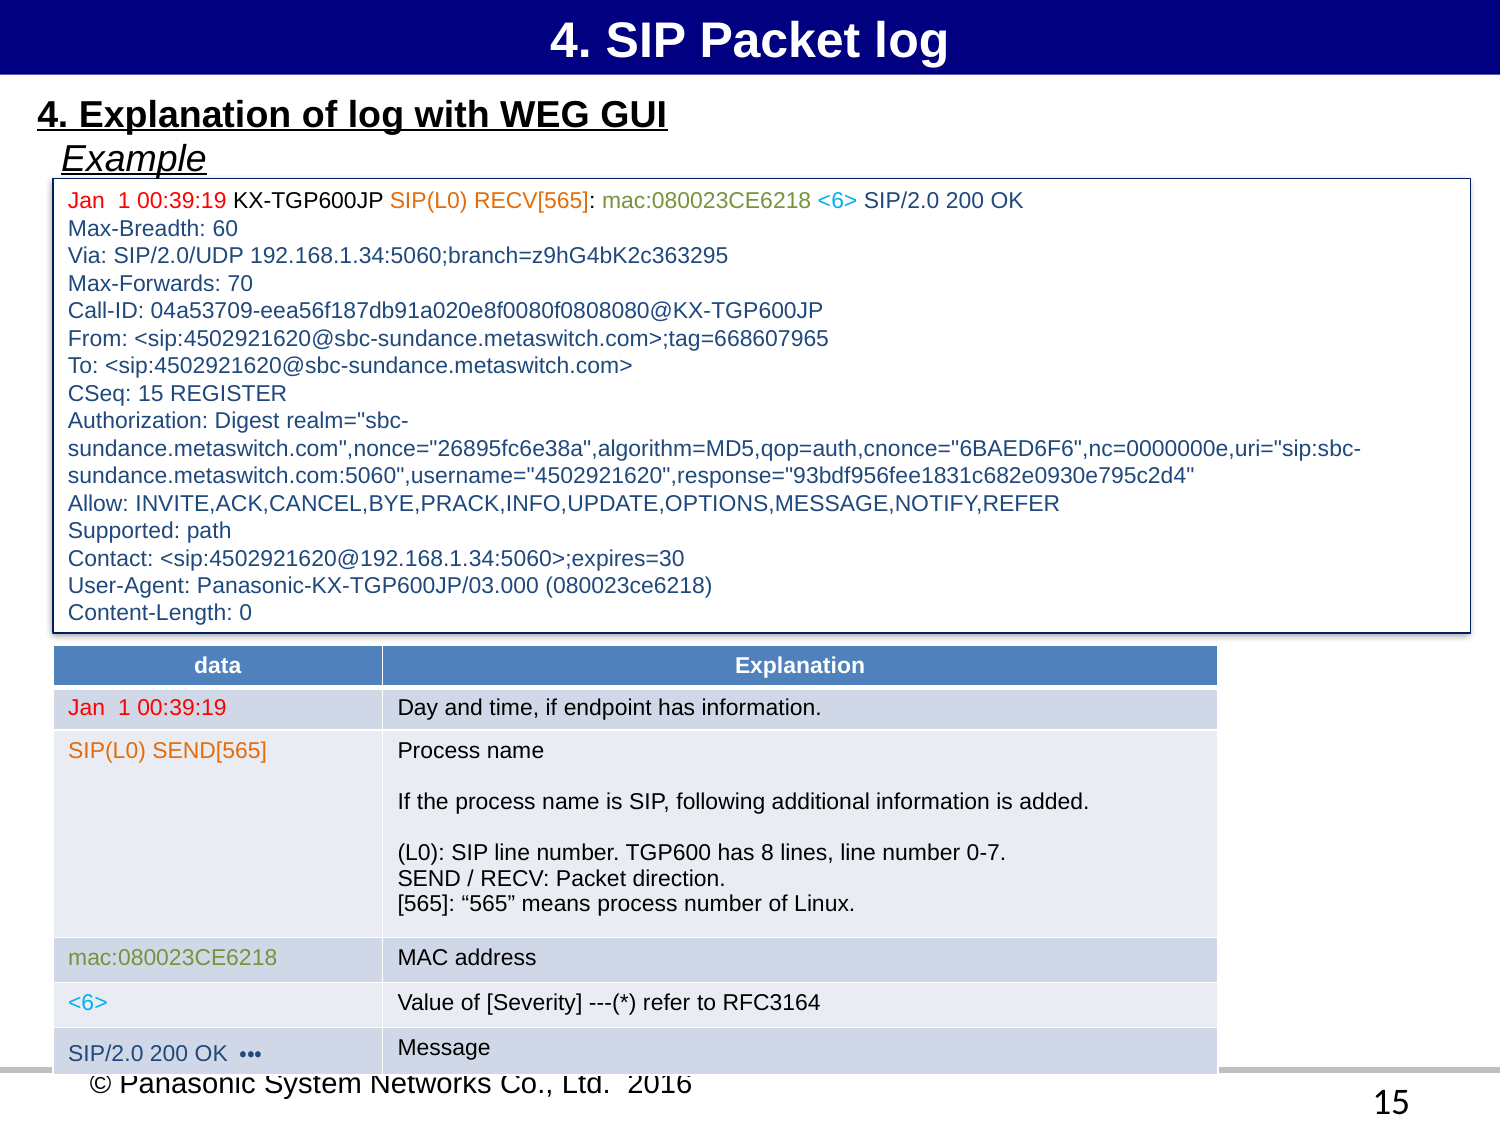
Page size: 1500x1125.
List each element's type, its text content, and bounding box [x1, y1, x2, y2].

table_cell Jan 1 00:39:19 [54, 690, 382, 729]
table_cell Process name If the process name is SIP, following additional information is added. (L0): SIP line number. TGP600 has 8 lines, line number 0-7. SEND / RECV: Packet direction. [565]: “565” means process number of Linux. [383, 731, 1217, 937]
slide_number 15 [1074, 1069, 1425, 1125]
table_cell SIP/2.0 200 OK ・・・ [54, 1028, 382, 1074]
text_box 4. SIP Packet log [0, 0, 1500, 75]
text_box Jan 1 00:39:19 KX-TGP600JP SIP(L0) RECV[565]: mac:080023CE6218 <6> SIP/2.0 200 OK Max-Breadth: 60 Via: SIP/2.0/UDP 192.168.1.34:5060;branch=z9hG4bK2c363295 Max-Forwards: 70 Call-ID: 04a53709-eea56f187db91a020e8f0080f0808080@KX-TGP600JP From: <sip:4502921620@sbc-sundance.metaswitch.com>;tag=668607965 To: <sip:4502921620@sbc-sundance.metaswitch.com> CSeq: 15 REGISTER Authorization: Digest realm="sbc-sundance.metaswitch.com",nonce="26895fc6e38a",algorithm=MD5,qop=auth,cnonce="6BAED6F6",nc=0000000e,uri="sip:sbc-sundance.metaswitch.com:5060",username="4502921620",response="93bdf956fee1831c682e0930e795c2d4" Allow: INVITE,ACK,CANCEL,BYE,PRACK,INFO,UPDATE,OPTIONS,MESSAGE,NOTIFY,REFER Supported: path Contact: <sip:4502921620@192.168.1.34:5060>;expires=30 User-Agent: Panasonic-KX-TGP600JP/03.000 (080023ce6218) Content-Length: 0 [52, 178, 1471, 634]
text_box 4. Explanation of log with WEG GUI [22, 82, 1373, 143]
table_cell SIP(L0) SEND[565] [54, 731, 382, 937]
table_header data [54, 646, 382, 685]
table_cell Message [383, 1028, 1217, 1074]
table_cell Value of [Severity] ---(*) refer to RFC3164 [383, 983, 1217, 1027]
table_header Explanation [383, 646, 1217, 685]
table_cell <6> [54, 983, 382, 1027]
table_cell mac:080023CE6218 [54, 938, 382, 982]
table_cell Day and time, if endpoint has information. [383, 690, 1217, 729]
text_box Example [46, 143, 222, 186]
table_cell MAC address [383, 938, 1217, 982]
